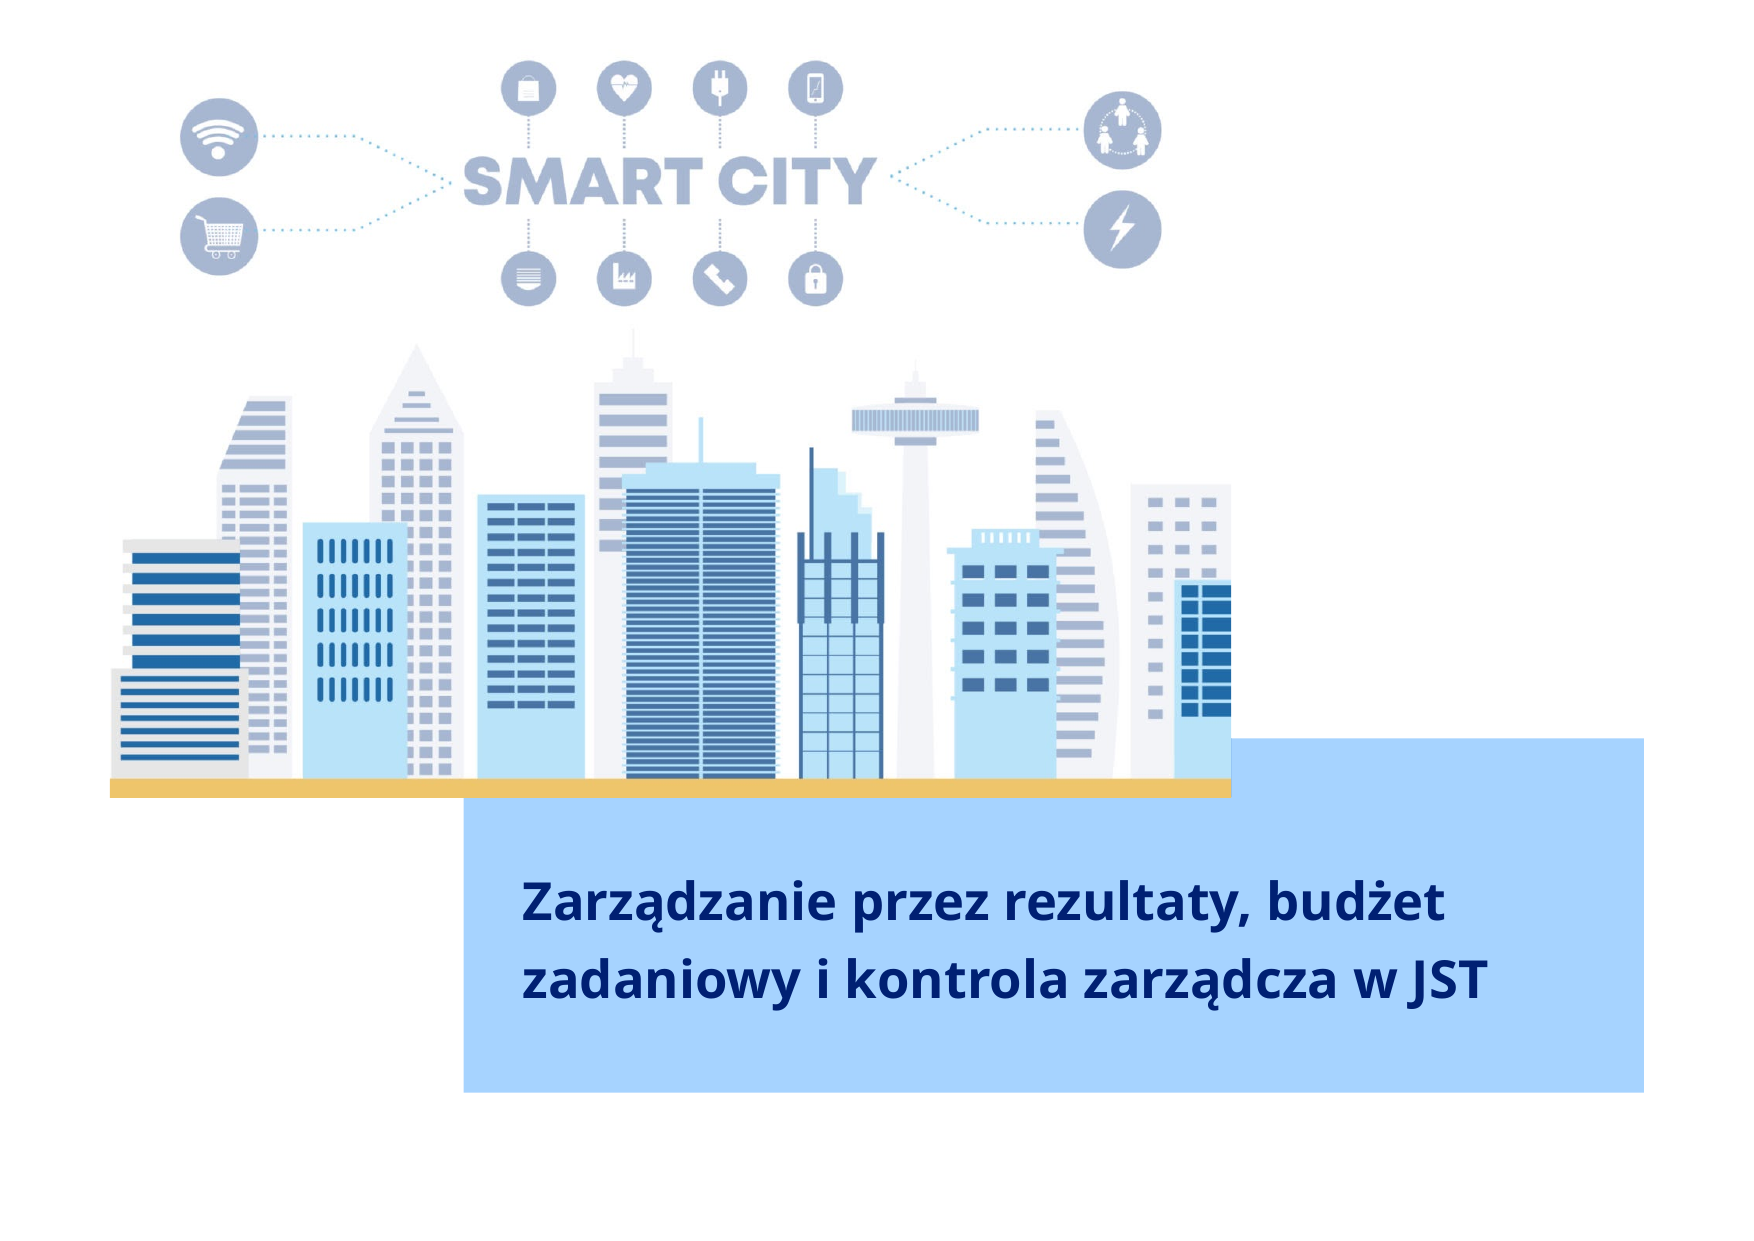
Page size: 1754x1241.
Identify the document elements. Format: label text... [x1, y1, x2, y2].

picture [109, 0, 1232, 798]
title Zarządzanie przez rezultaty, budżet zadaniowy i kontrola zarządcza w JST [522, 852, 1586, 1069]
